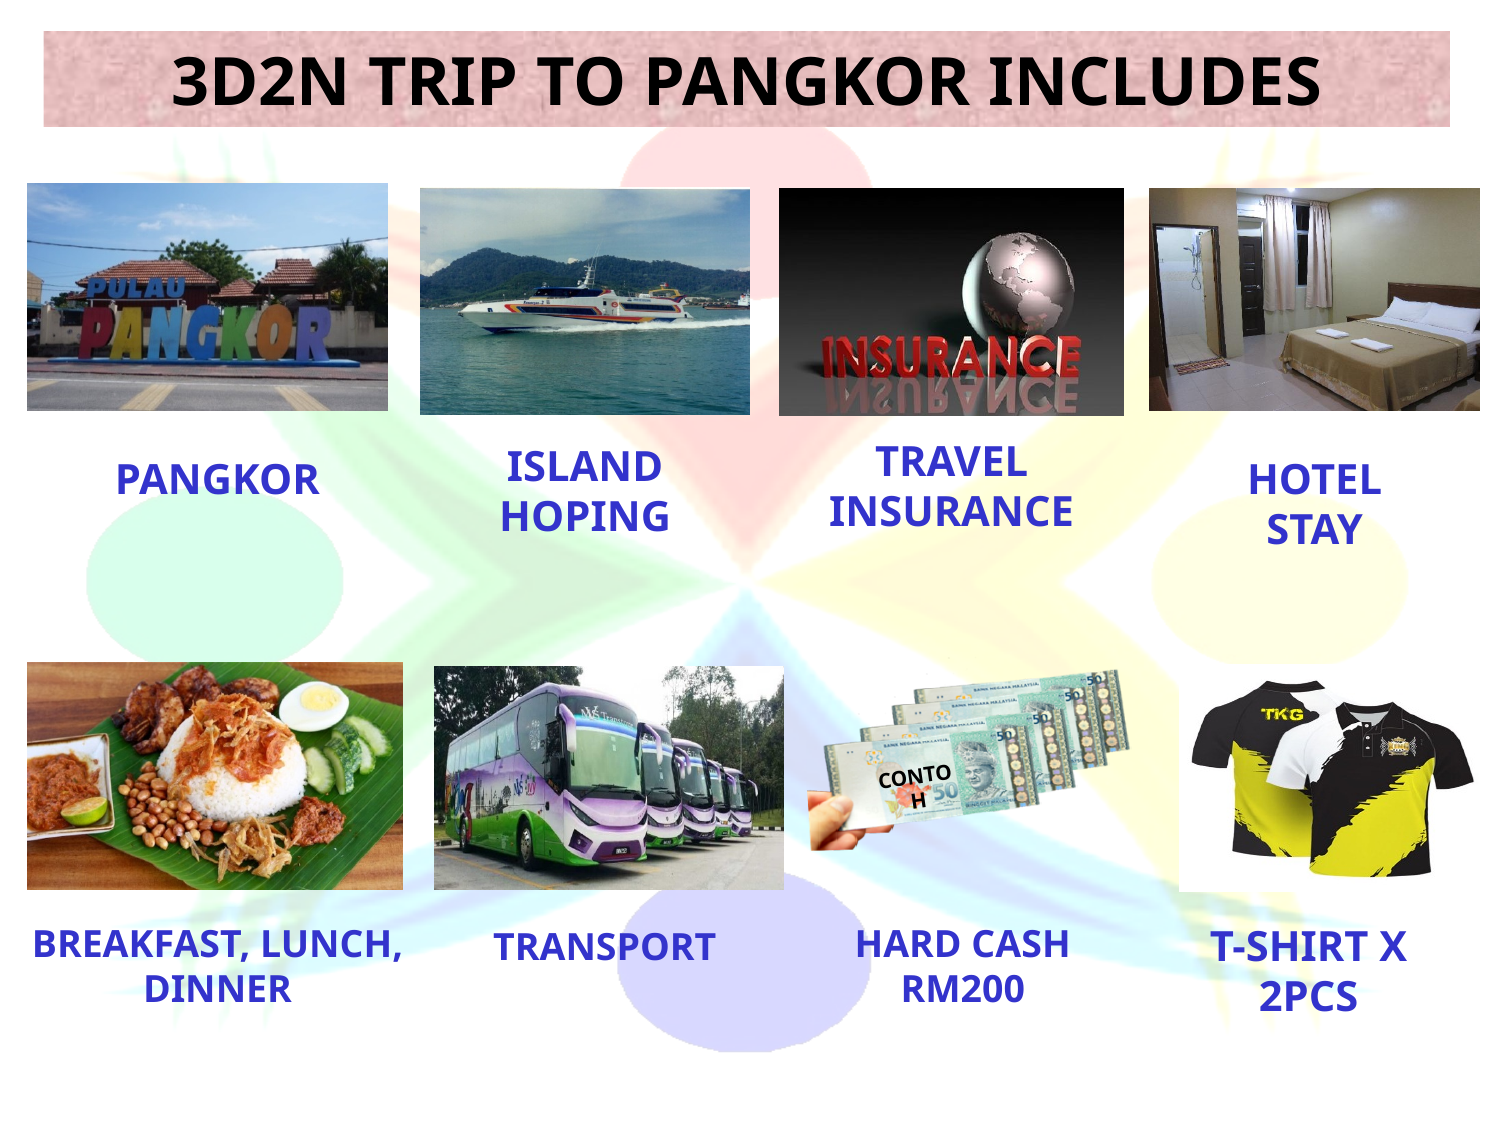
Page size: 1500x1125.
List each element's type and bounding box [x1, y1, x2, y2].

text_box [801, 646, 1151, 852]
picture [0, 0, 1500, 1125]
